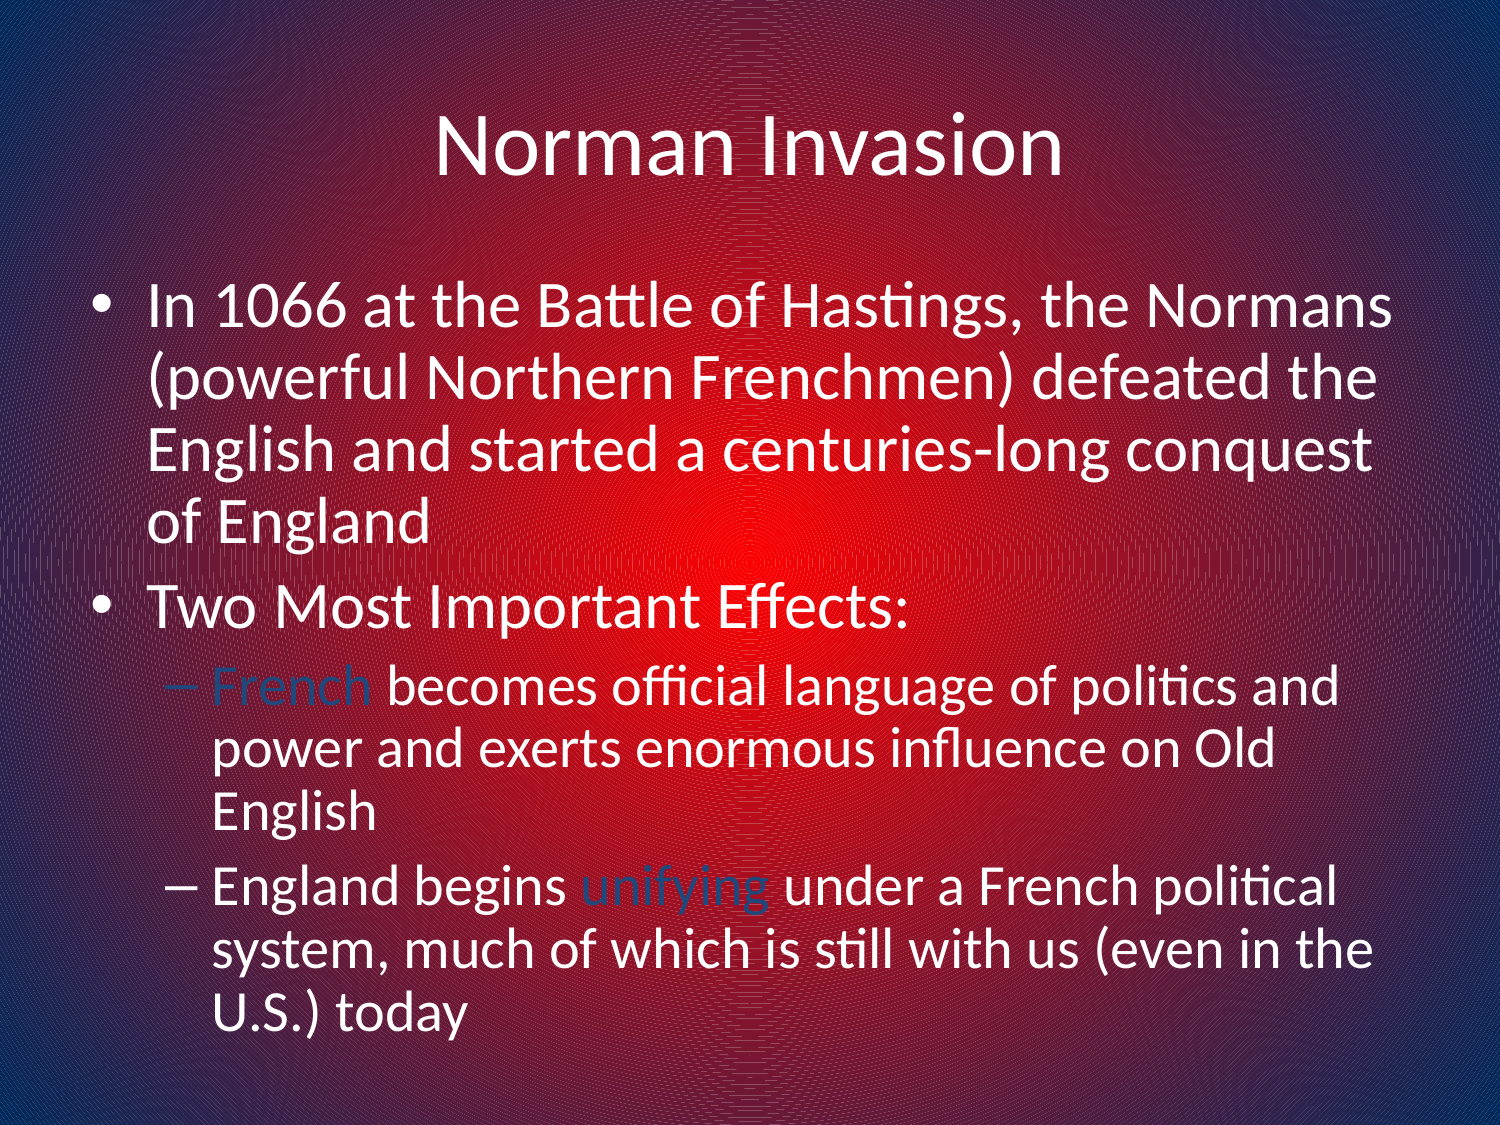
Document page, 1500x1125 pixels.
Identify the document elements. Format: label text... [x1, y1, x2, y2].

list In 1066 at the Battle of Hastings, the Normans (powerful Northern Frenchmen) defeated the English and started a centuries-long conquest of England Two Most Important Effects: French becomes official language of politics and power and exerts enormous influence on Old English England begins unifying under a French political system, much of which is still with us (even in the U.S.) today [75, 262, 1425, 1088]
title Norman Invasion [75, 45, 1425, 233]
